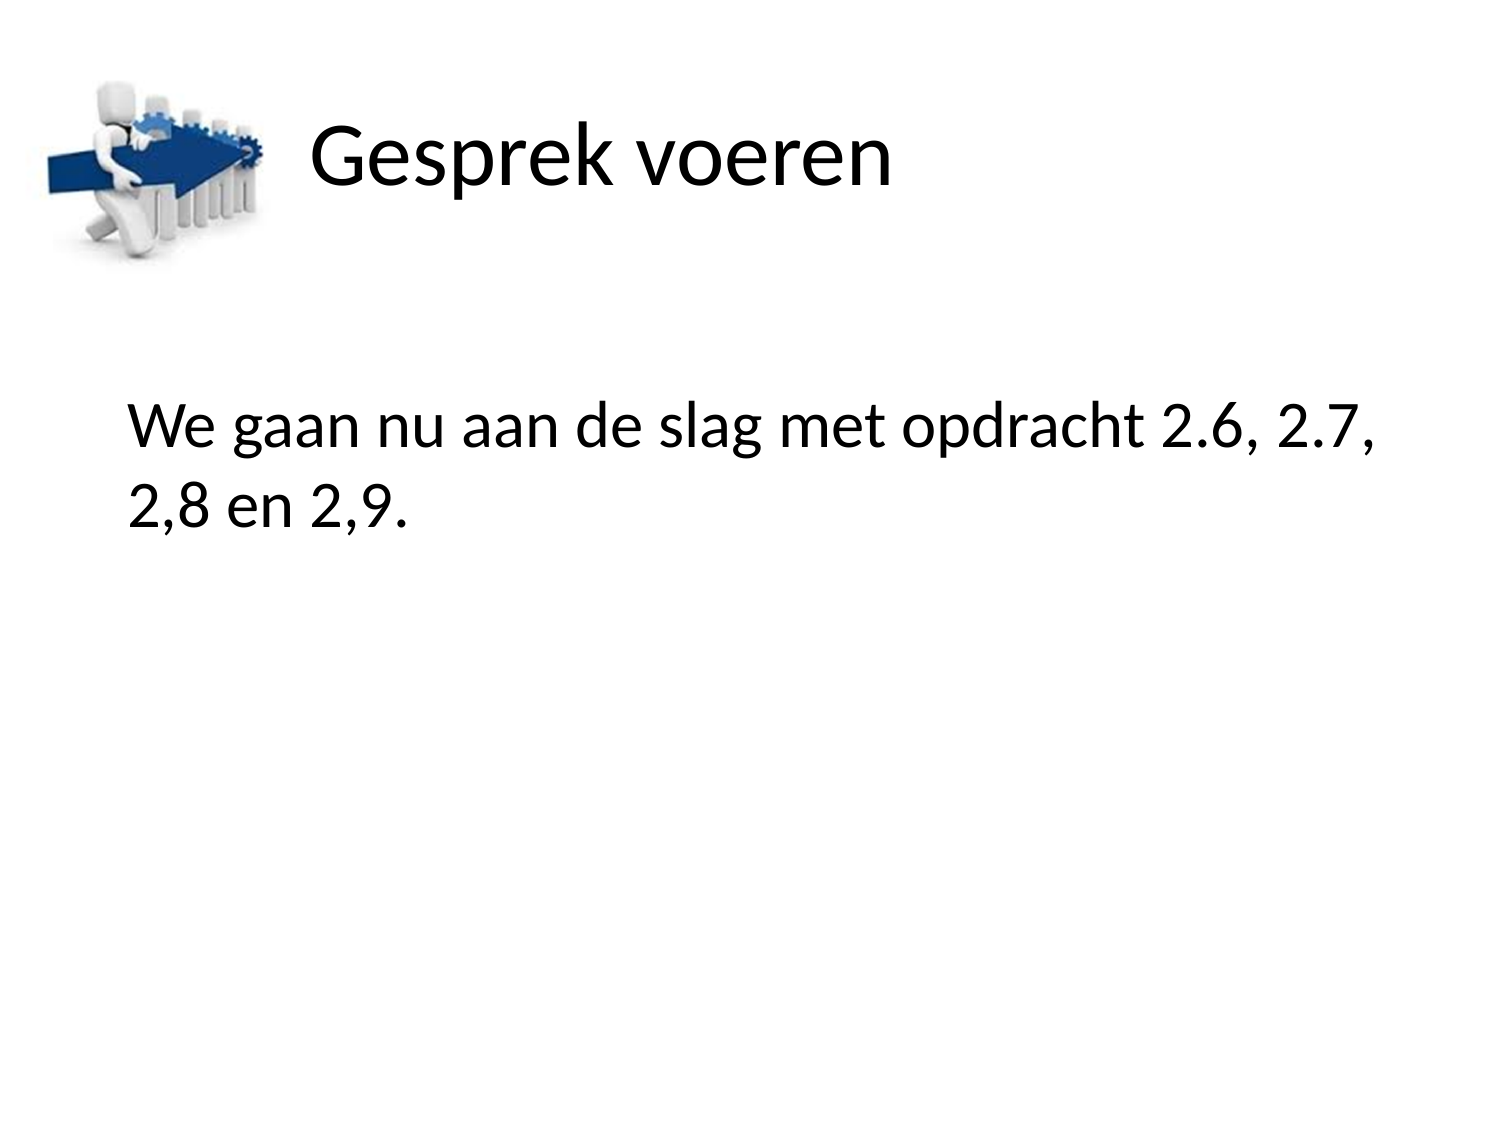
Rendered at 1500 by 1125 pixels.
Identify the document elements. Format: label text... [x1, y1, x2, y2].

list We gaan nu aan de slag met opdracht 2.6, 2.7, 2,8 en 2,9. [112, 373, 1425, 929]
title Gesprek voeren [289, 54, 916, 244]
picture [0, 67, 310, 282]
